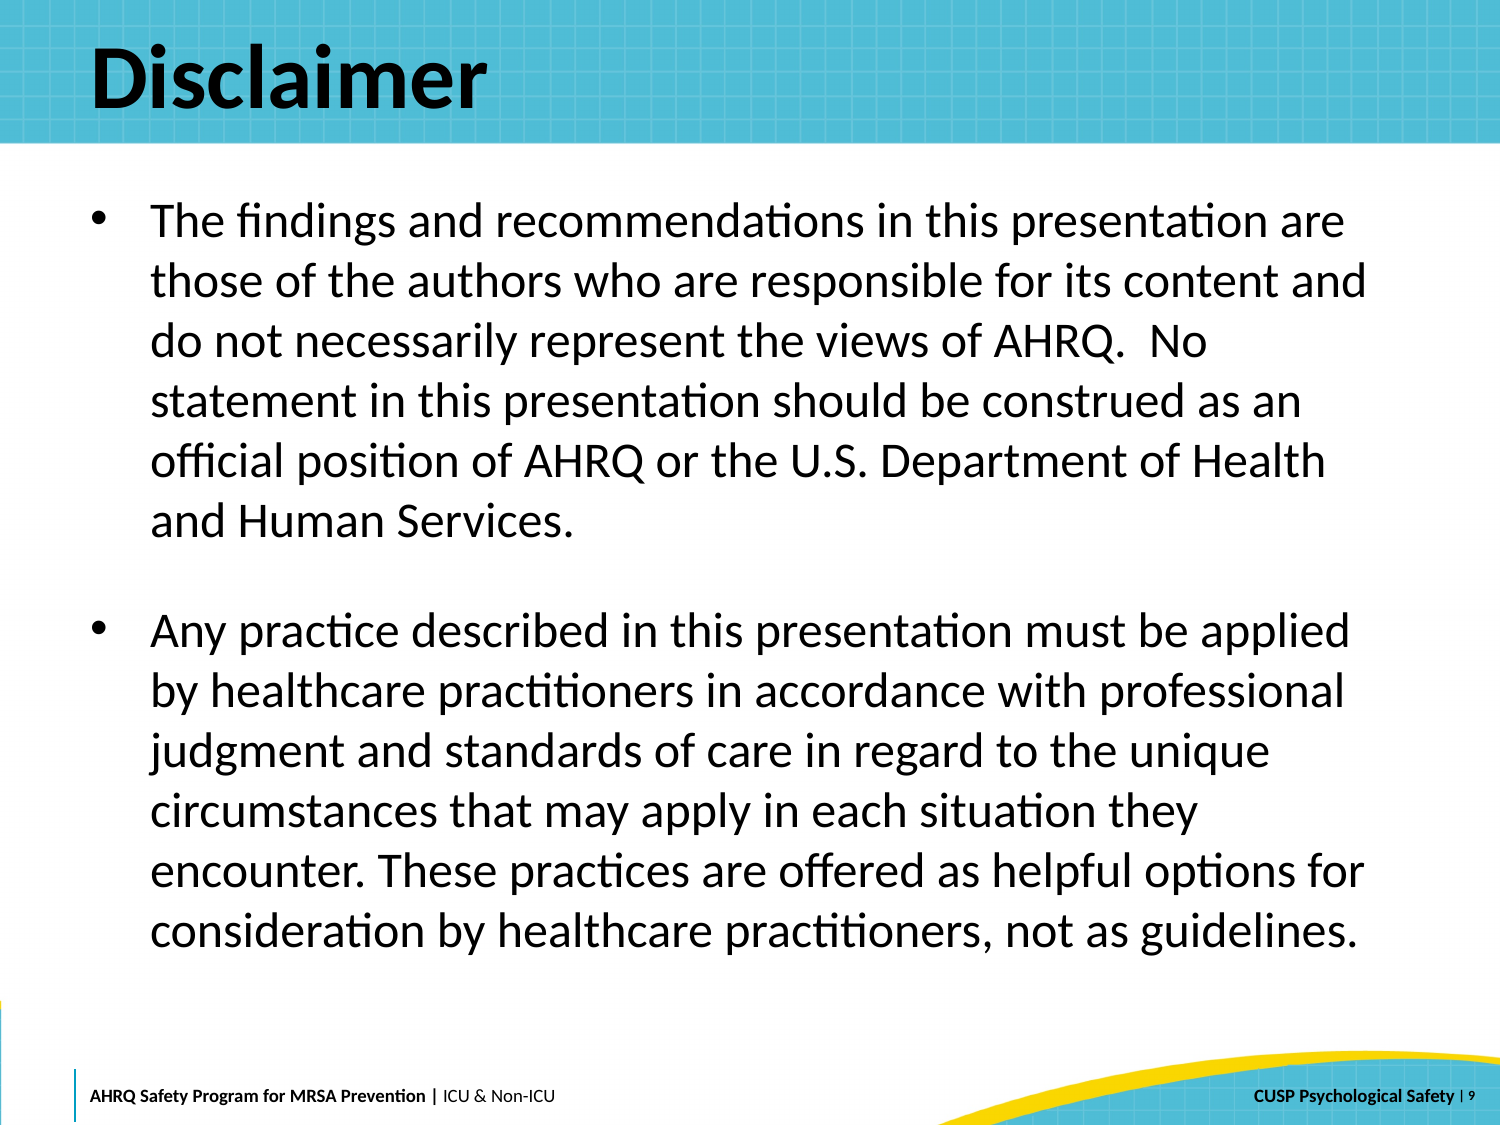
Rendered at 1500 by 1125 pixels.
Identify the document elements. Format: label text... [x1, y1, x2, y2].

list The findings and recommendations in this presentation are those of the authors who are responsible for its content and do not necessarily represent the views of AHRQ. No statement in this presentation should be construed as an official position of AHRQ or the U.S. Department of Health and Human Services. Any practice described in this presentation must be applied by healthcare practitioners in accordance with professional judgment and standards of care in regard to the unique circumstances that may apply in each situation they encounter. These practices are offered as helpful options for consideration by healthcare practitioners, not as guidelines. [75, 179, 1425, 1035]
picture [0, 0, 1500, 1125]
slide_number | 9 [1455, 1065, 1500, 1125]
title Disclaimer [75, 0, 1425, 150]
